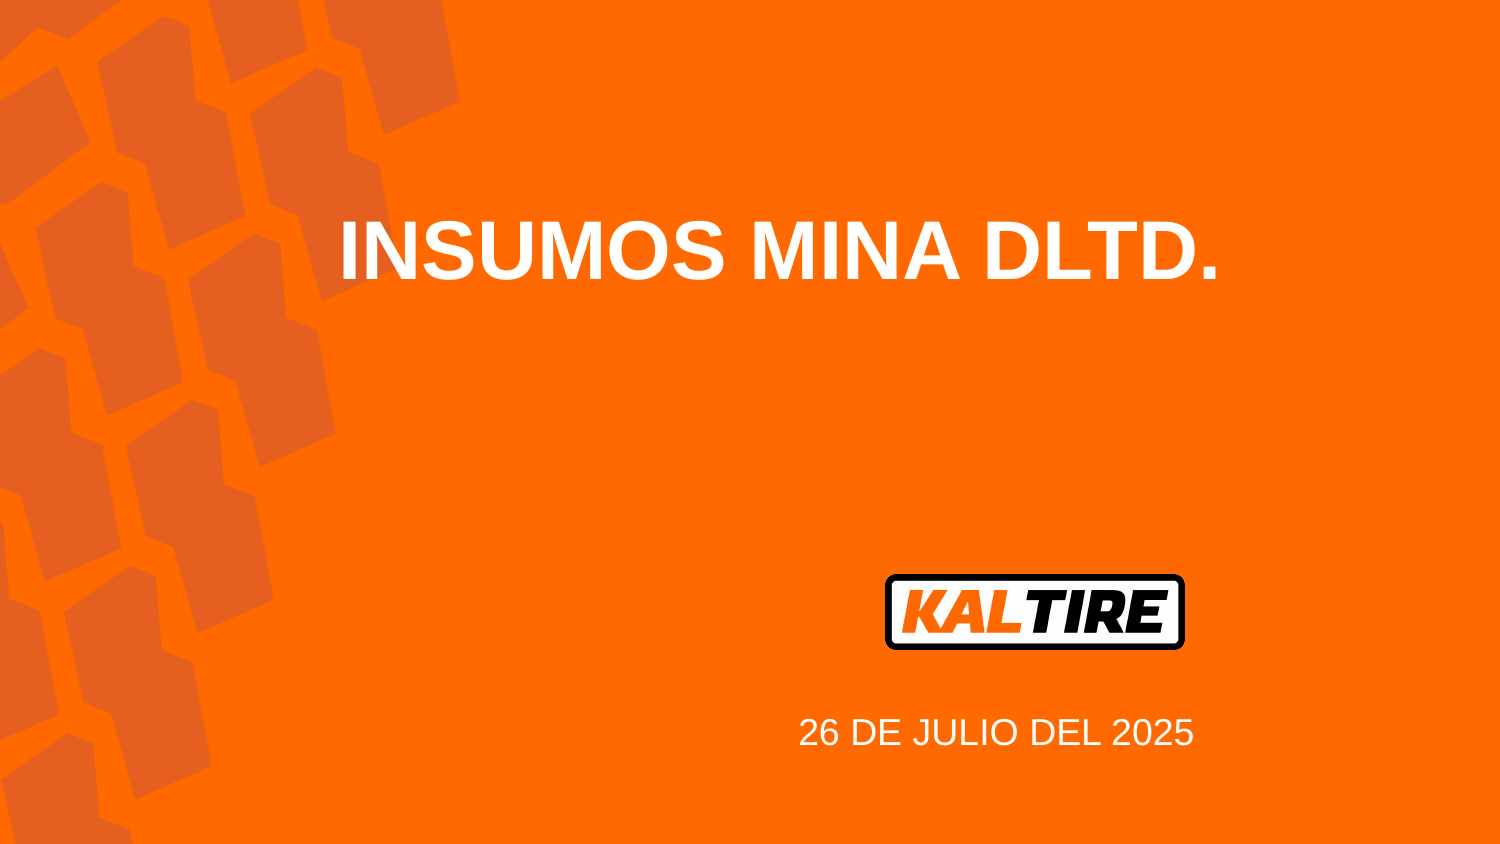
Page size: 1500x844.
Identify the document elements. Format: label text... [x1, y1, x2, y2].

text_box 26 DE JULIO DEL 2025 [783, 700, 1356, 761]
text_box INSUMOS MINA DLTD. [144, 196, 1417, 657]
picture [0, 0, 1500, 844]
